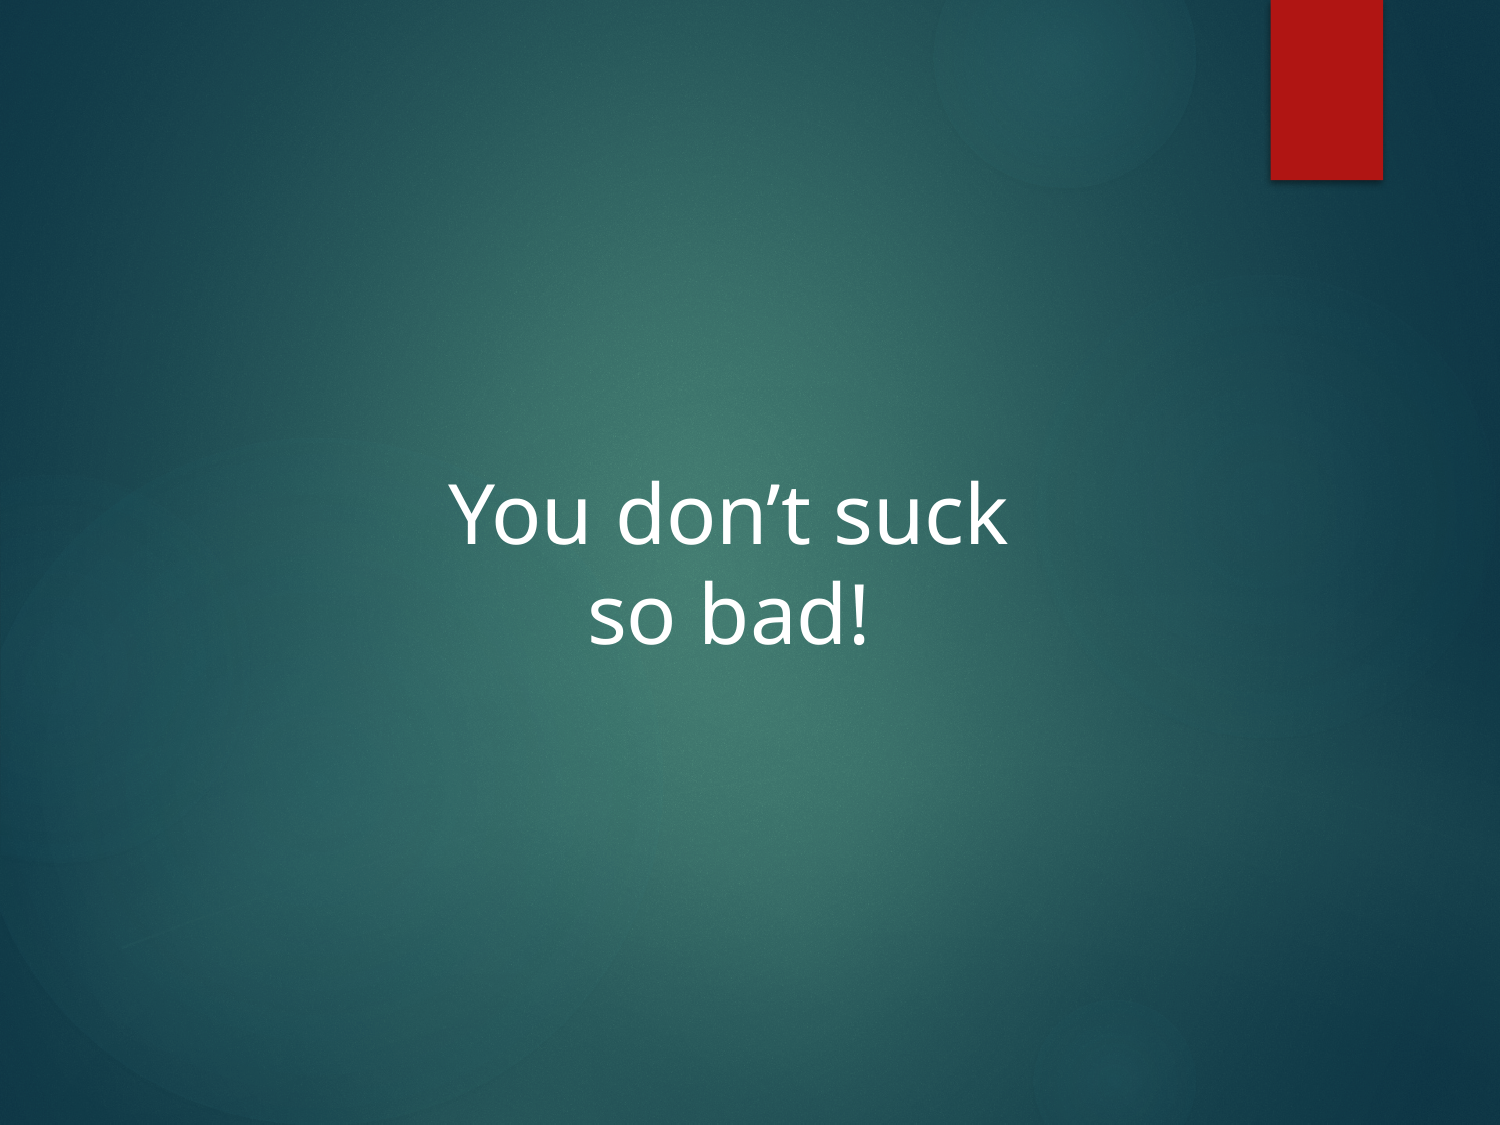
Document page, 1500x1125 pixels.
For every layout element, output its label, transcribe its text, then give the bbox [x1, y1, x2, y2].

text_box You don’t suck so bad! [385, 454, 1073, 669]
